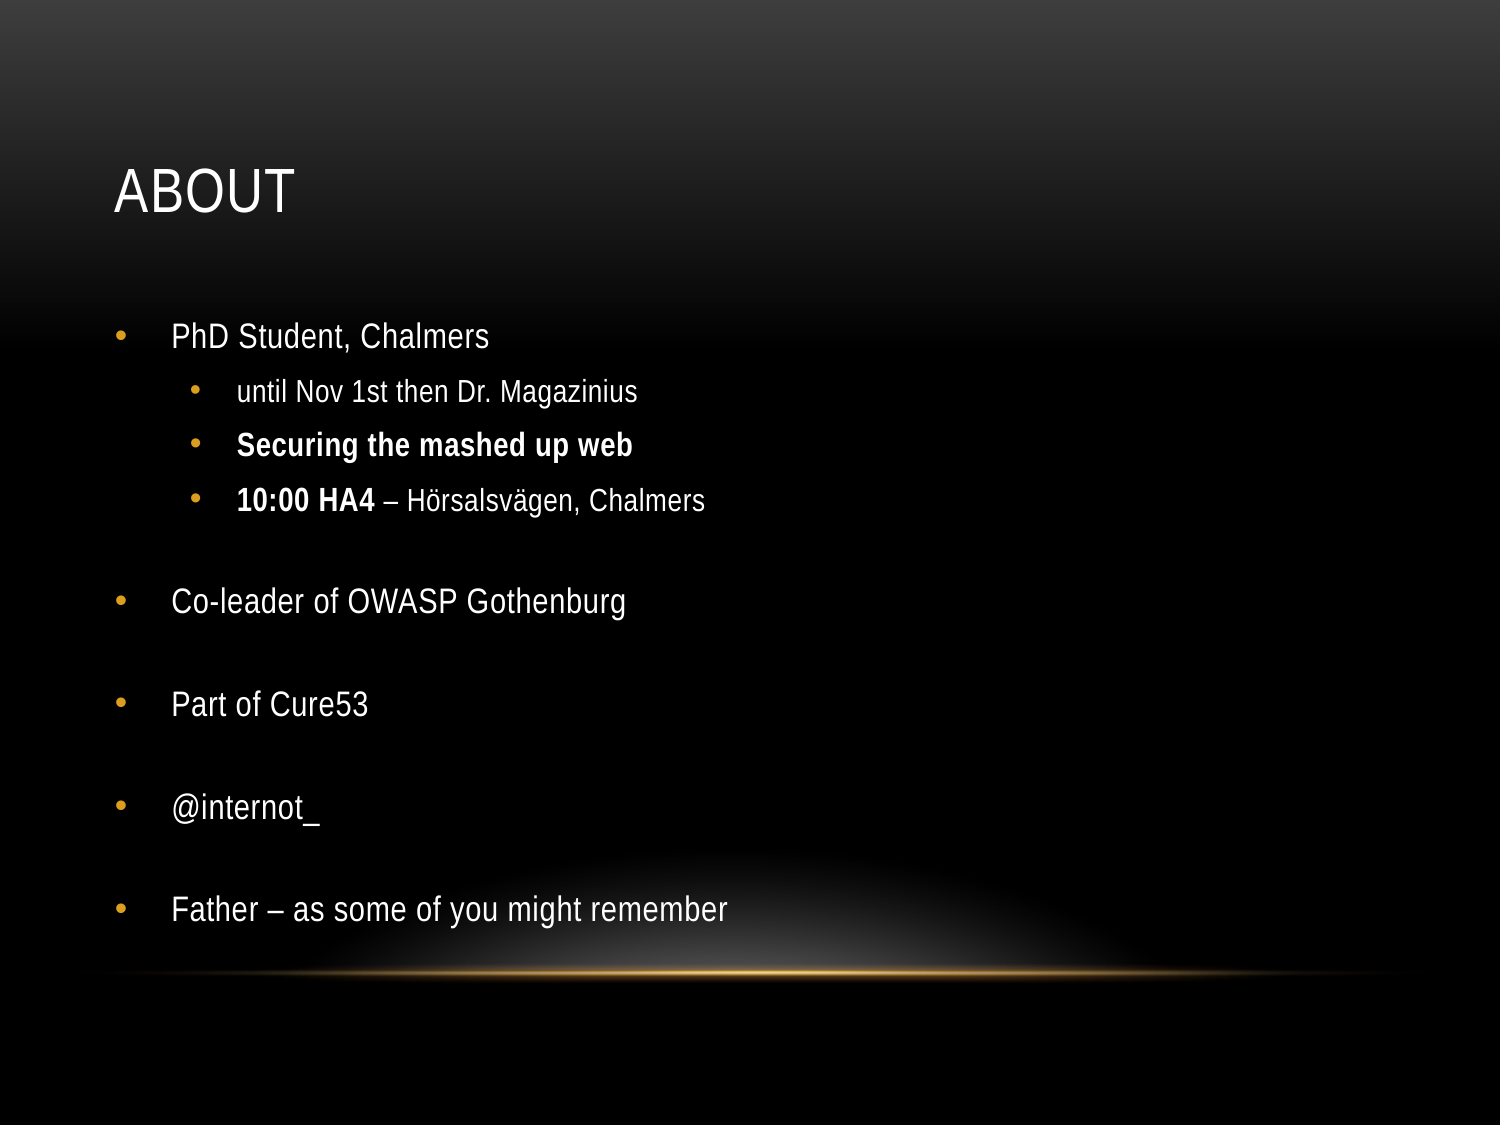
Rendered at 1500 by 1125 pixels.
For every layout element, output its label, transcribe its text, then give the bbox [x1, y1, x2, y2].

picture [0, 0, 1500, 1125]
list PhD Student, Chalmers until Nov 1st then Dr. Magazinius Securing the mashed up web 10:00 HA4 – Hörsalsvägen, Chalmers Co-leader of OWASP Gothenburg Part of Cure53 @internot_ Father – as some of you might remember [99, 262, 1400, 938]
title About [99, 45, 1400, 233]
